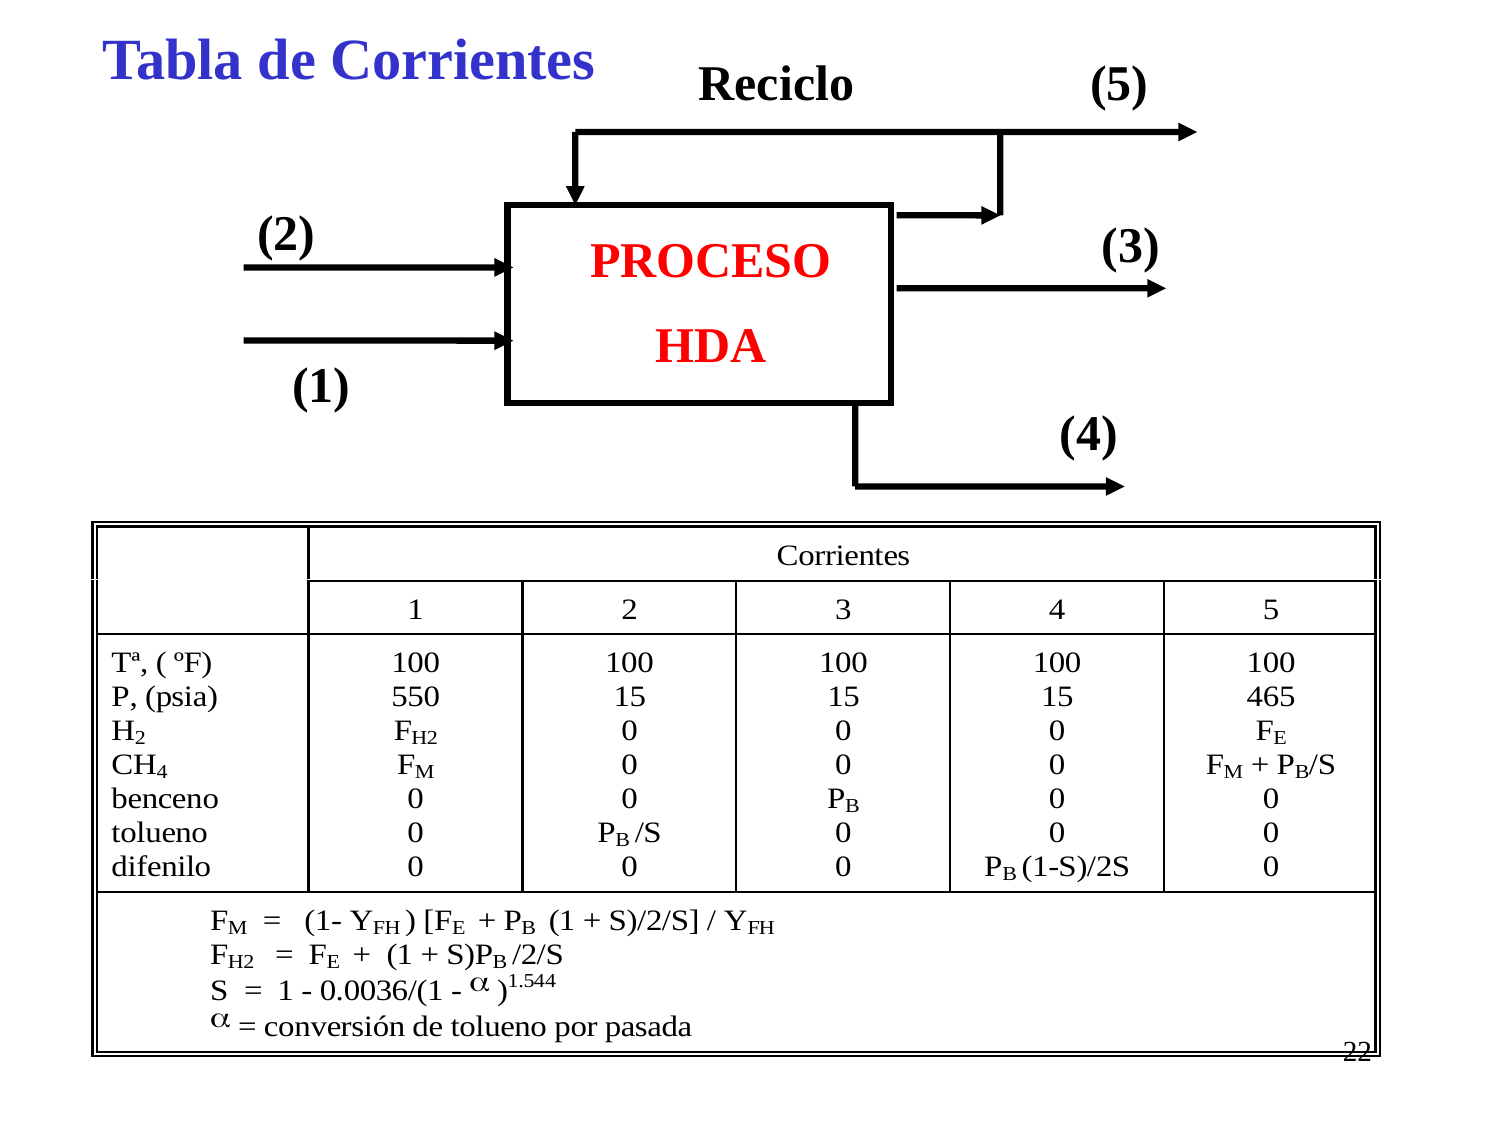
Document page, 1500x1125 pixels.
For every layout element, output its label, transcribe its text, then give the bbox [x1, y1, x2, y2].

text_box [241, 42, 1296, 487]
title Tabla de Corrientes [87, 0, 1363, 113]
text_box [74, 487, 1500, 1125]
